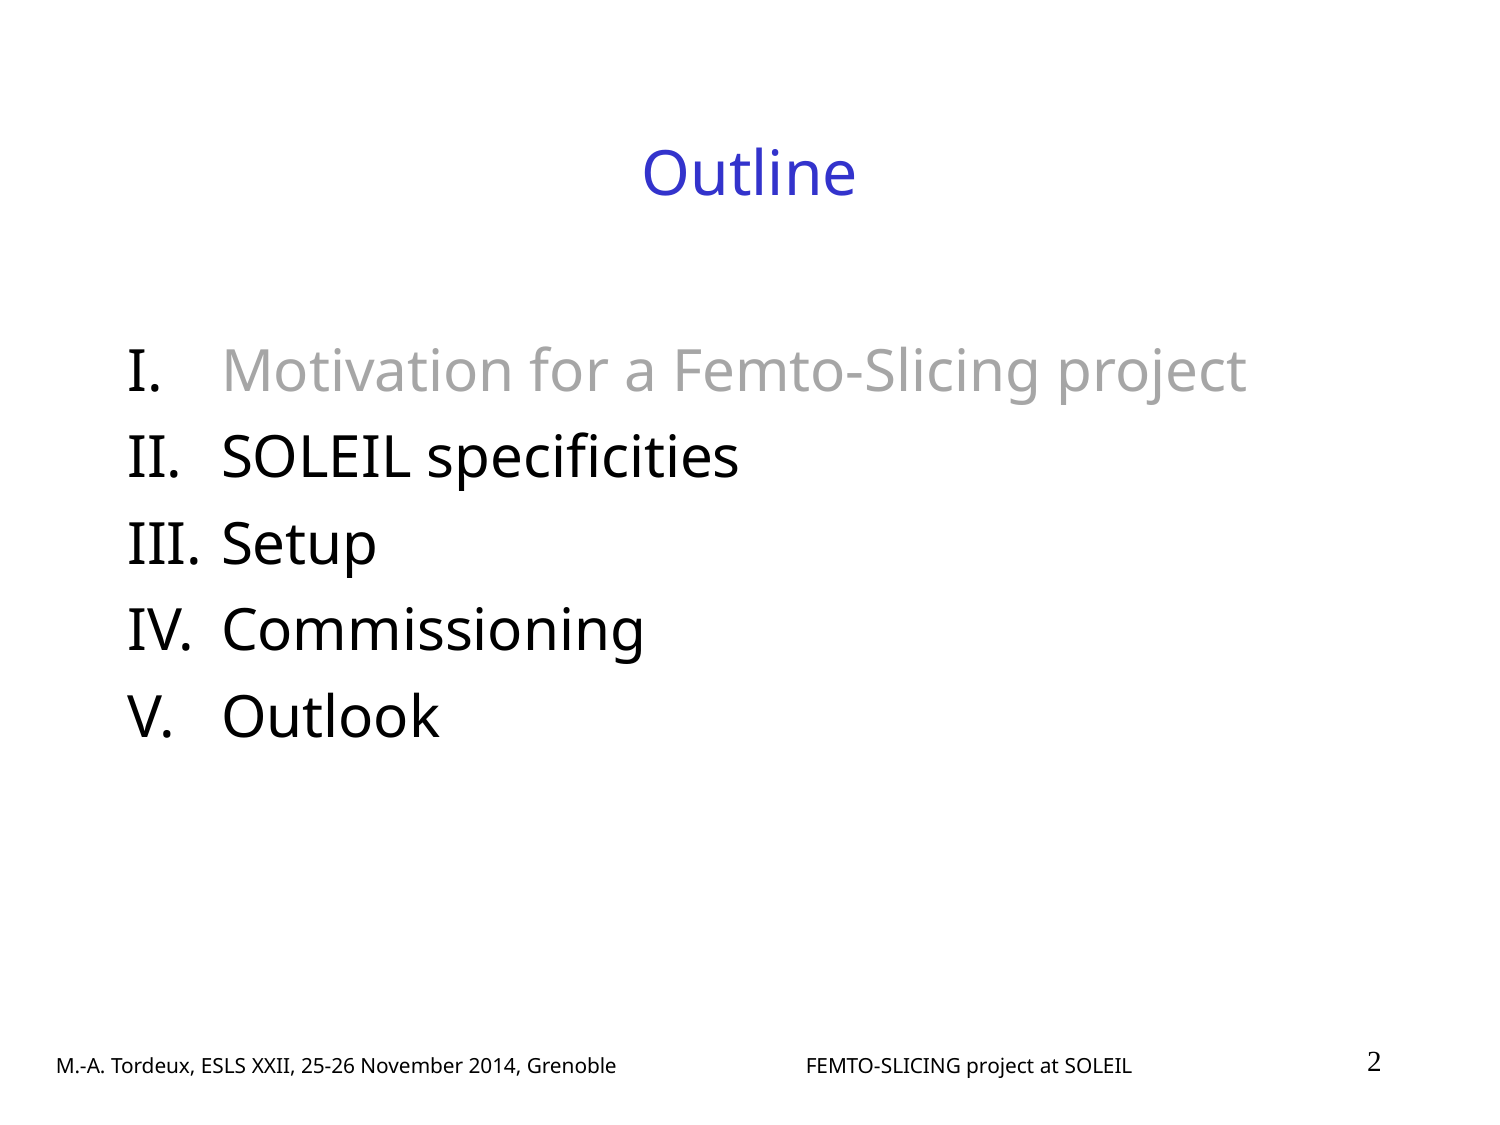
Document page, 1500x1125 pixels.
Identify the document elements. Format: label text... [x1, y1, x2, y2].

text_box Outline [41, 125, 1459, 216]
slide_number 2 [1352, 1034, 1453, 1081]
list Motivation for a Femto-Slicing project SOLEIL specificities Setup Commissioning Outlook [112, 324, 1387, 999]
